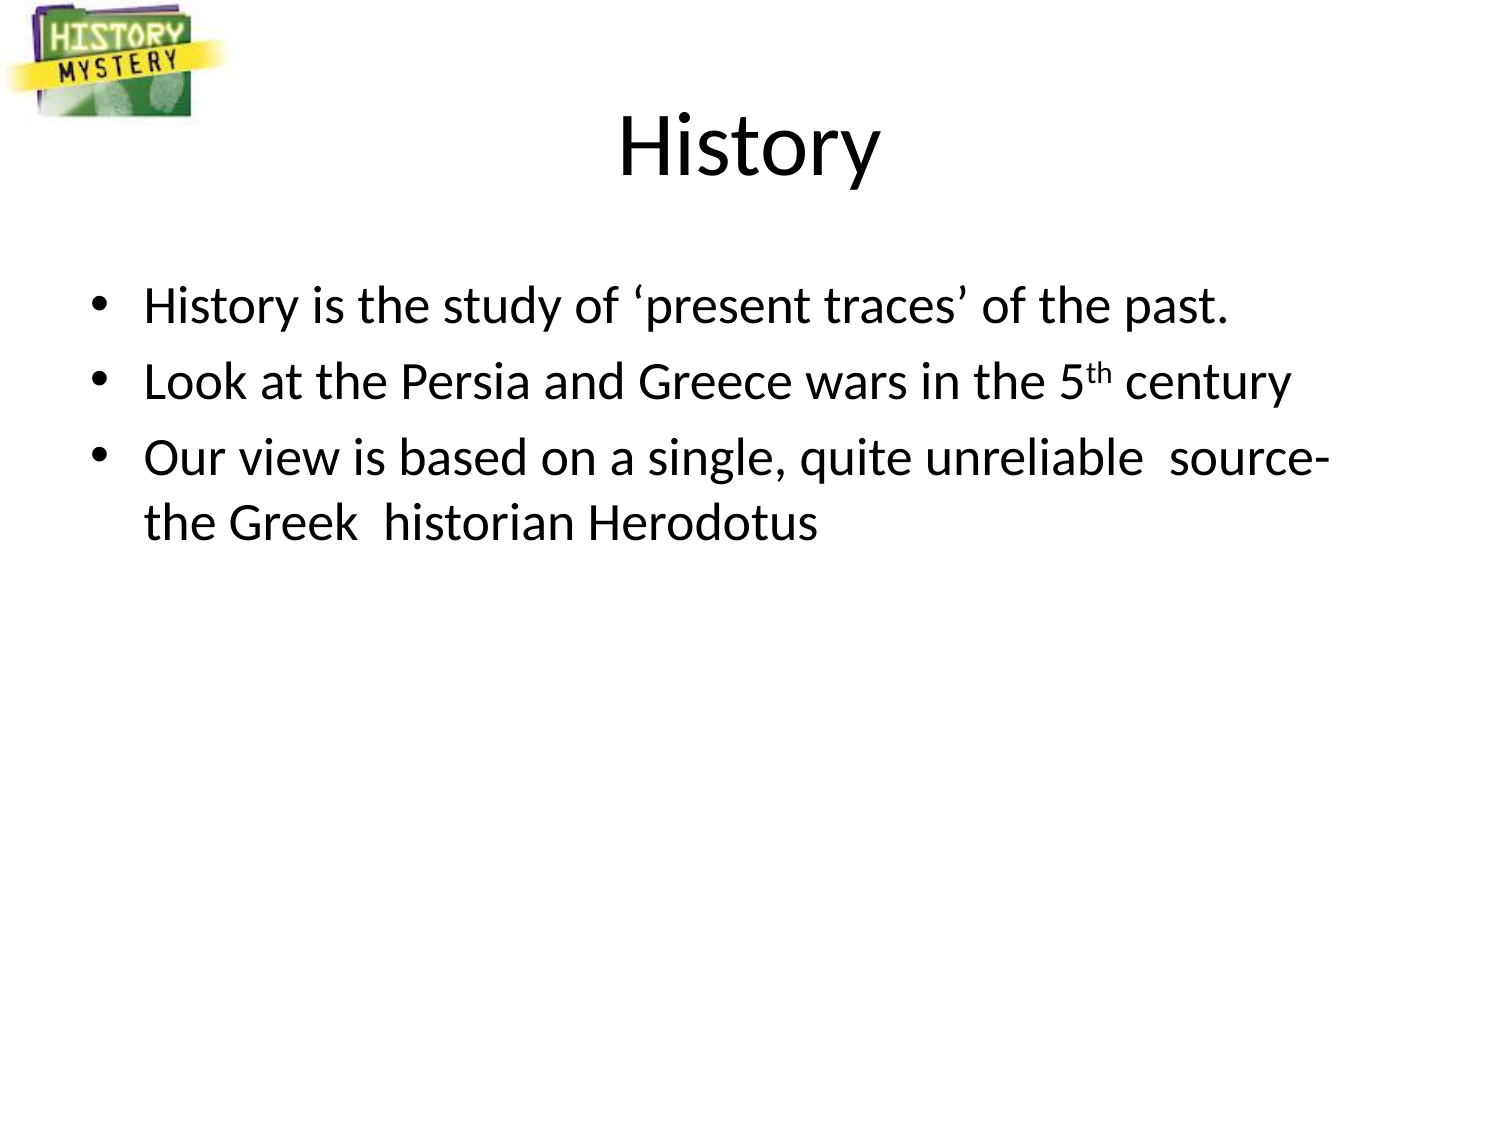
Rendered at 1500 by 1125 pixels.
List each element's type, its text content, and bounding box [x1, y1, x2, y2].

title History [75, 45, 1425, 233]
list History is the study of ‘present traces’ of the past. Look at the Persia and Greece wars in the 5th century Our view is based on a single, quite unreliable source- the Greek historian Herodotus [75, 262, 1425, 563]
picture [0, 0, 235, 138]
